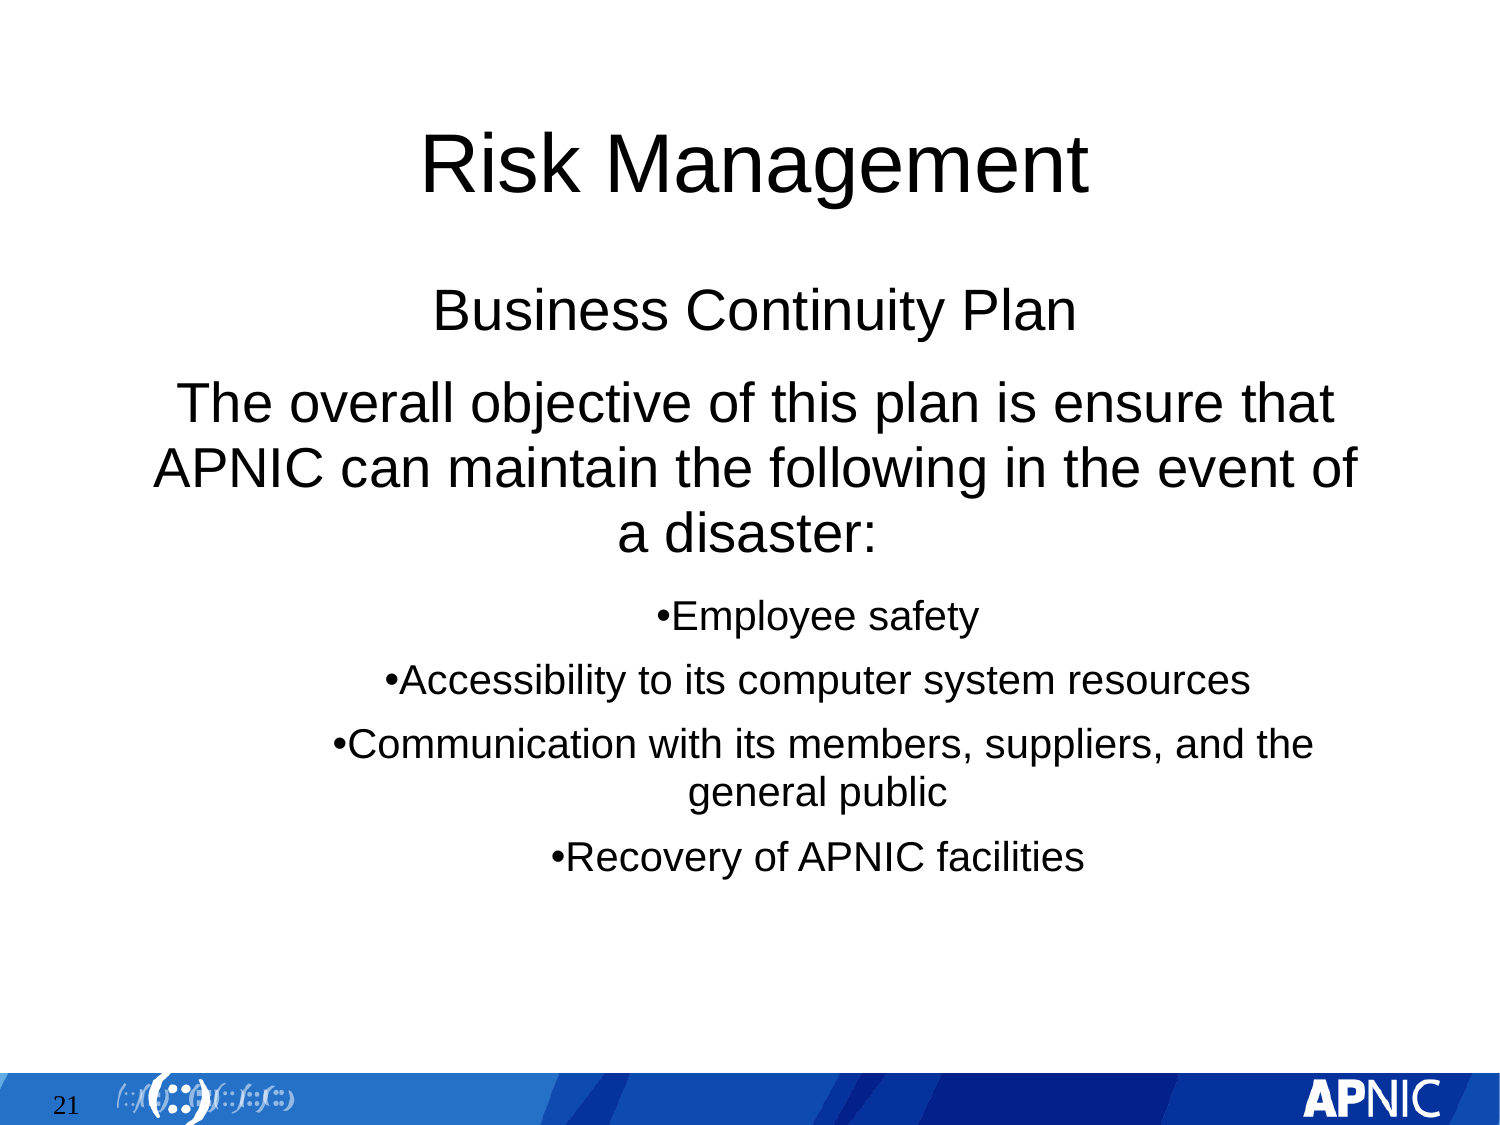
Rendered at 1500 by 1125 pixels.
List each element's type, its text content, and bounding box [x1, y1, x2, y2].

title Risk Management [116, 70, 1393, 259]
picture [0, 1069, 1500, 1125]
slide_number 21 [15, 1087, 81, 1119]
subtitle Business Continuity Plan The overall objective of this plan is ensure that APNIC can maintain the following in the event of a disaster: Employee safety Accessibility to its computer system resources Communication with its members, suppliers, and the general public Recovery of APNIC facilities [116, 269, 1395, 1102]
